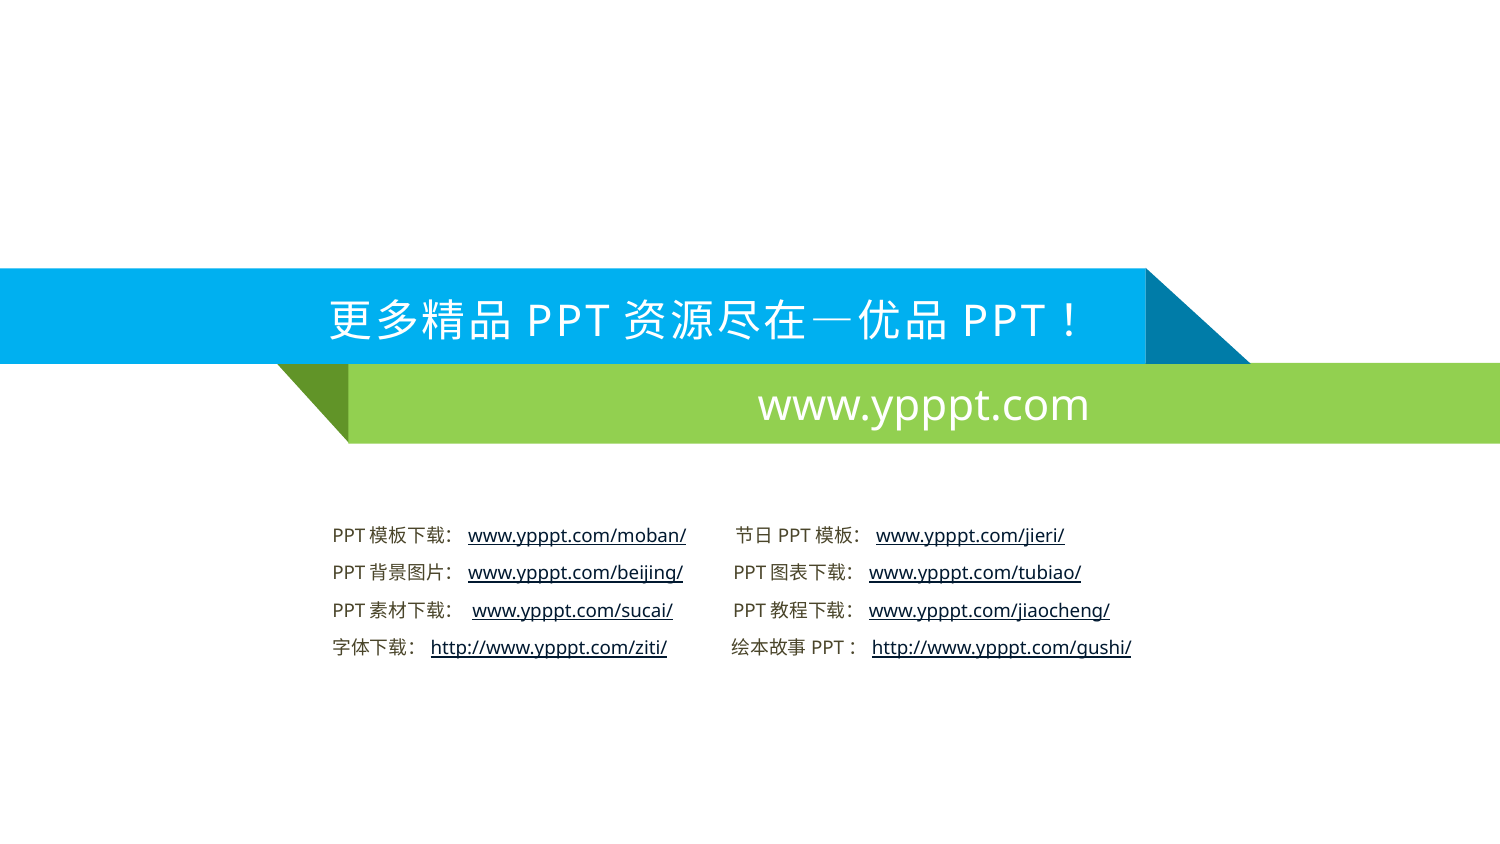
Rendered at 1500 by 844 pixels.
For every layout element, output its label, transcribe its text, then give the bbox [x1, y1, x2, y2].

text_box www.ypppt.com [347, 362, 1500, 445]
text_box [276, 365, 347, 443]
text_box [1144, 265, 1254, 365]
text_box PPT模板下载：www.ypppt.com/moban/ 节日PPT模板：www.ypppt.com/jieri/ PPT背景图片：www.ypppt.com/beijing/ PPT图表下载：www.ypppt.com/tubiao/ PPT素材下载： www.ypppt.com/sucai/ PPT教程下载：www.ypppt.com/jiaocheng/ 字体下载：http://www.ypppt.com/ziti/ 绘本故事PPT：http://www.ypppt.com/gushi/ [317, 482, 1168, 691]
text_box 更多精品PPT资源尽在—优品PPT！ [0, 267, 1144, 365]
